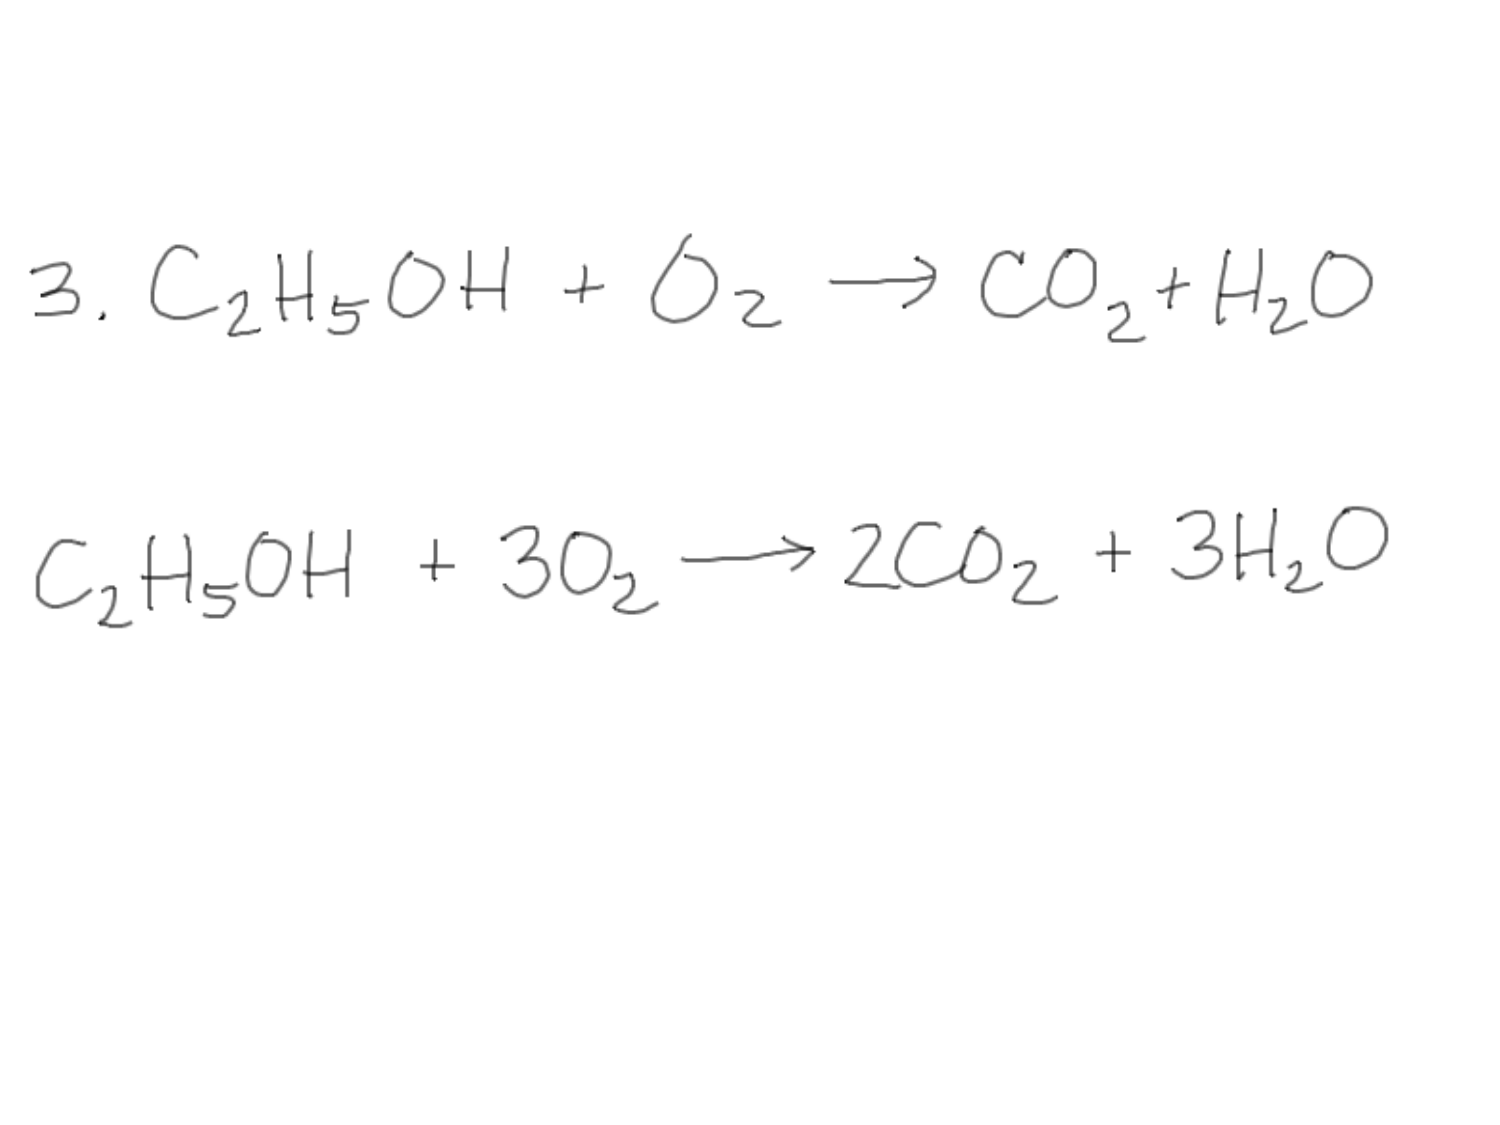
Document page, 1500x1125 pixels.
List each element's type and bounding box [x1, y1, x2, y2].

picture [0, 232, 1500, 388]
picture [0, 501, 1500, 641]
